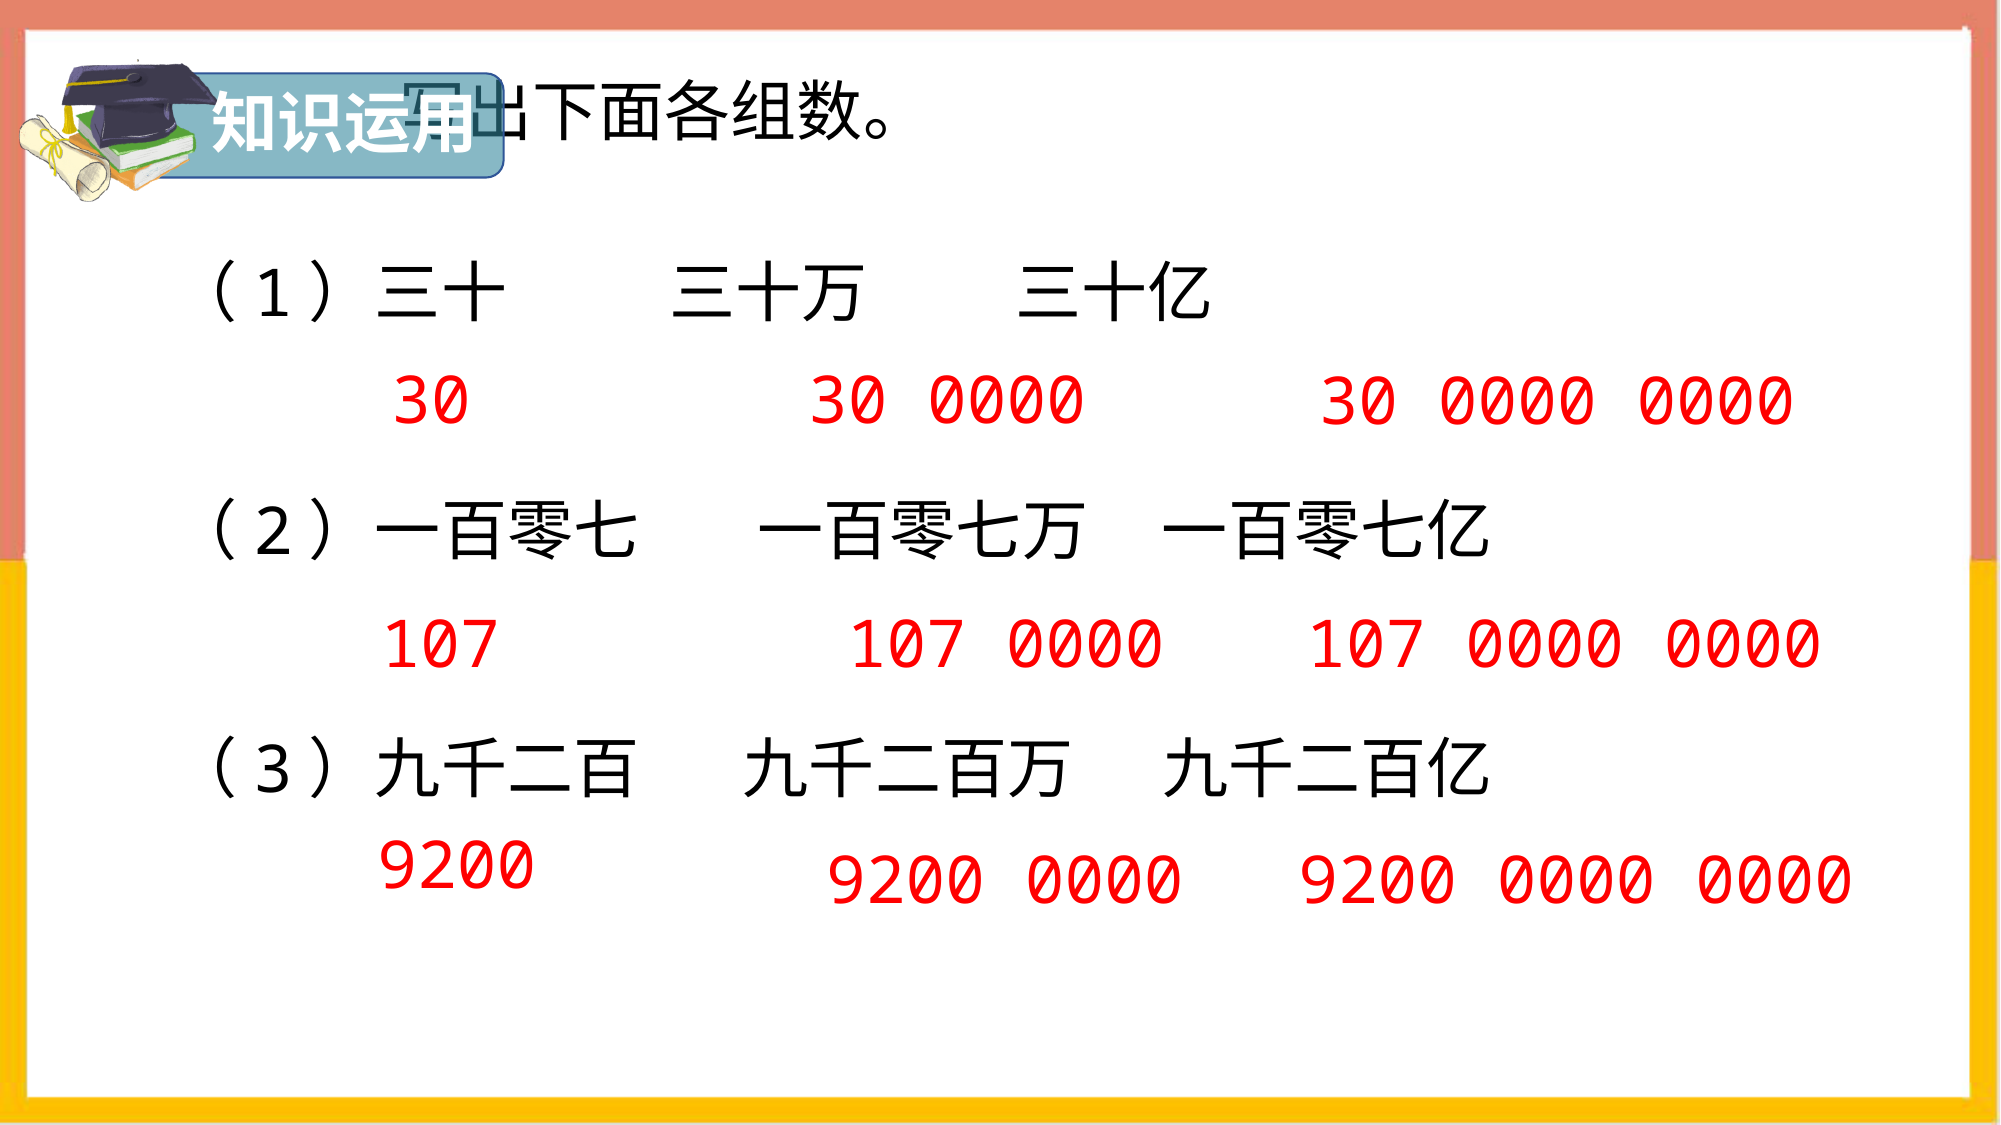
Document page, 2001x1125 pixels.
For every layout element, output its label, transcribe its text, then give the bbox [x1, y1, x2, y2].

text_box 9200 [362, 814, 552, 909]
text_box 30 0000 0000 [1304, 351, 1811, 446]
text_box 9200 0000 0000 [1283, 830, 1870, 925]
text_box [0, 3, 504, 243]
text_box 30 0000 [793, 349, 1102, 444]
text_box 107 0000 0000 [1291, 593, 1838, 688]
picture [0, 0, 2001, 1125]
text_box 9200 0000 [811, 829, 1199, 924]
text_box 30 [376, 349, 486, 444]
text_box 107 [366, 593, 515, 688]
text_box （1）三十 三十万 三十亿 （2）一百零七 一百零七万 一百零七亿 （3）九千二百 九千二百万 九千二百亿 [156, 203, 1797, 933]
text_box 107 0000 [832, 593, 1180, 688]
text_box 写出下面各组数。 [504, 62, 945, 157]
